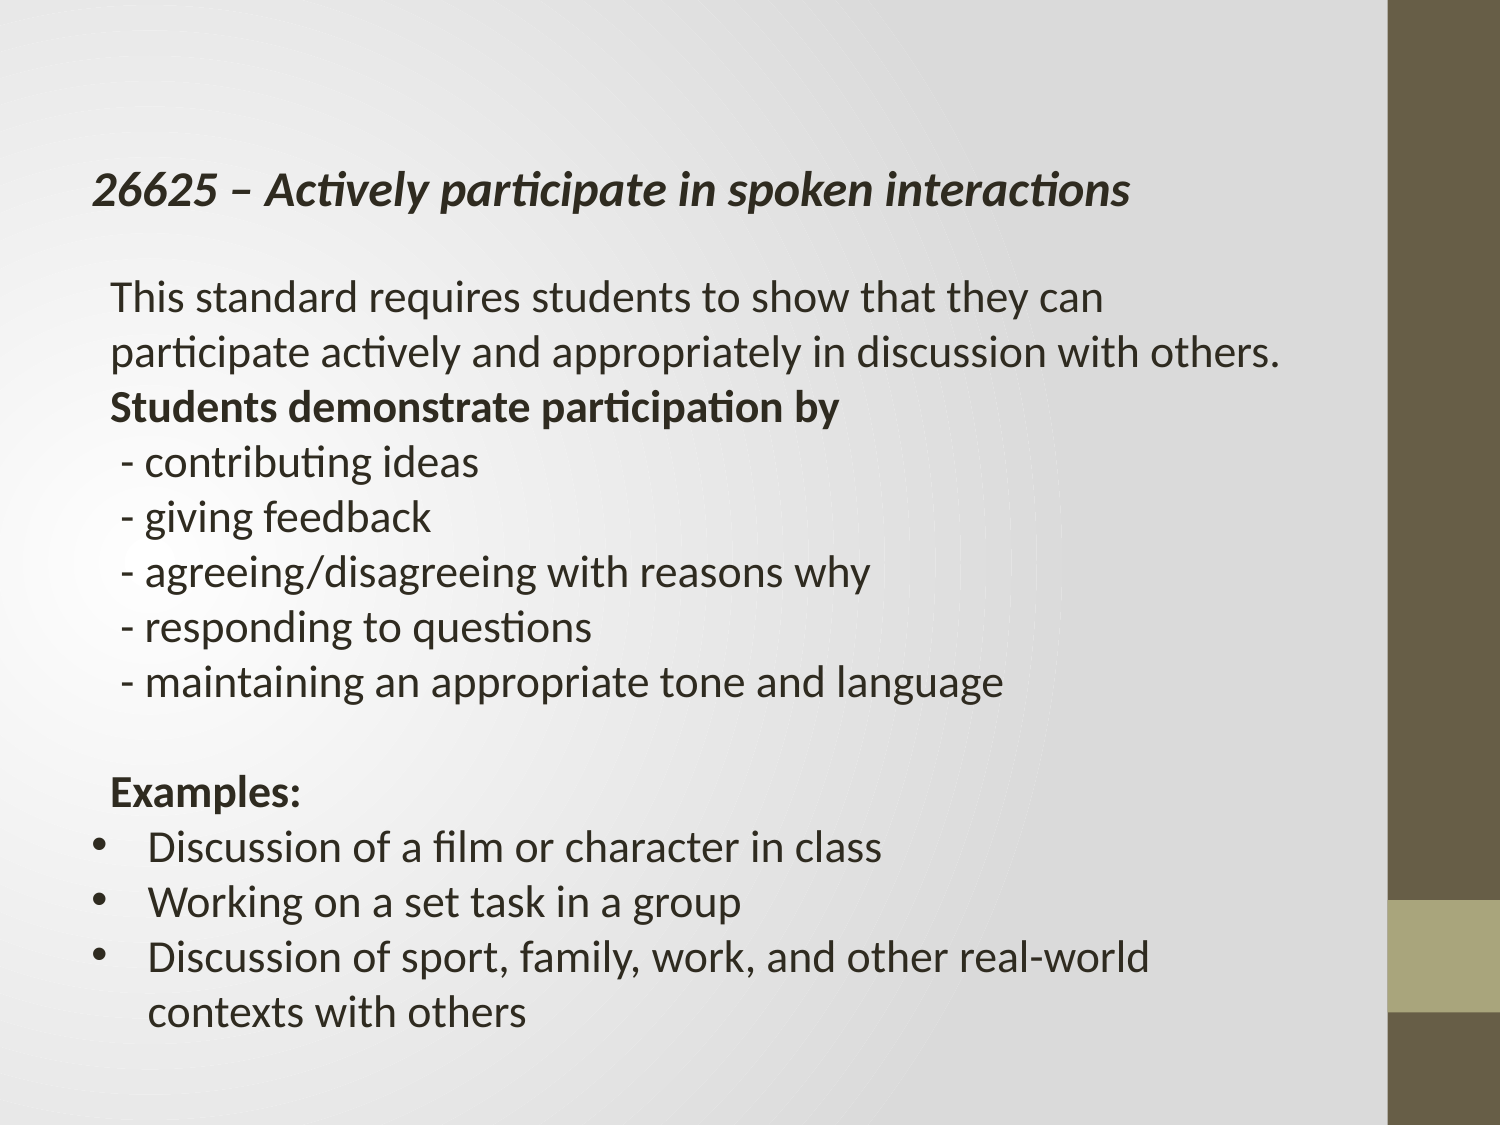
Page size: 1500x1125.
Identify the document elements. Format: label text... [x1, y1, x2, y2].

text_box 26625 – Actively participate in spoken interactions This standard requires students to show that they can participate actively and appropriately in discussion with others. Students demonstrate participation by - contributing ideas - giving feedback - agreeing/disagreeing with reasons why - responding to questions - maintaining an appropriate tone and language Examples: Discussion of a film or character in class Working on a set task in a group Discussion of sport, family, work, and other real-world contexts with others [76, 149, 1329, 1044]
